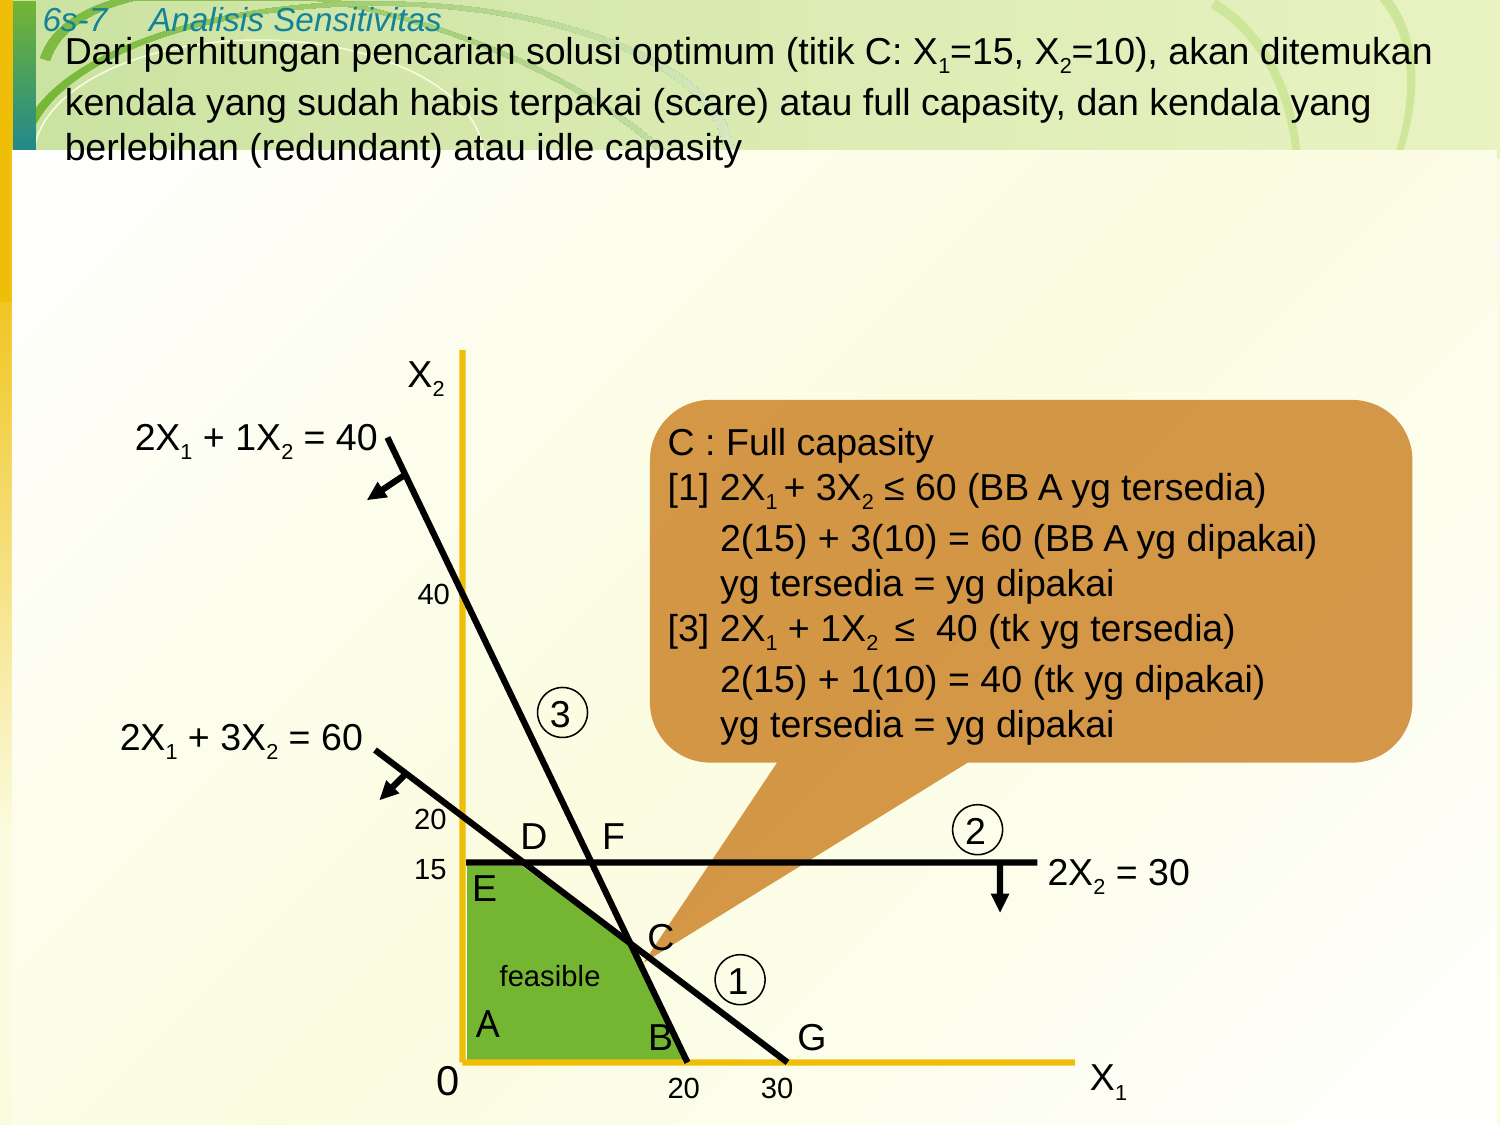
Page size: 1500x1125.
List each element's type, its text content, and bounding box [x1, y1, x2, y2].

text_box X2 [392, 349, 460, 438]
text_box C : Full capasity [1] 2X1 + 3X2 ≤ 60 (BB A yg tersedia) 2(15) + 3(10) = 60 (BB A yg dipakai) yg tersedia = yg dipakai [3] 2X1 + 1X2 ≤ 40 (tk yg tersedia) 2(15) + 1(10) = 40 (tk yg dipakai) yg tersedia = yg dipakai [649, 399, 1413, 862]
text_box G [797, 1012, 838, 1069]
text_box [534, 682, 588, 744]
text_box A [466, 999, 500, 1061]
text_box 20 [399, 799, 447, 838]
text_box D [512, 812, 548, 862]
text_box [367, 475, 405, 500]
text_box B [633, 1012, 688, 1062]
text_box feasible [484, 949, 616, 1000]
text_box E [462, 863, 498, 913]
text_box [712, 949, 766, 1011]
text_box [993, 868, 1007, 913]
text_box 40 [407, 575, 450, 625]
text_box Dari perhitungan pencarian solusi optimum (titik C: X1=15, X2=10), akan ditemukan kendala yang sudah habis terpakai (scare) atau full capasity, dan kendala yang berlebihan (redundant) atau idle capasity [50, 19, 1450, 175]
text_box 2X1 + 1X2 = 40 [99, 412, 413, 463]
text_box C : Full capasity [1] 2X1 + 3X2 ≤ 60 (BB A yg tersedia) 2(15) + 3(10) = 60 (BB A yg dipakai) yg tersedia = yg dipakai [3] 2X1 + 1X2 ≤ 40 (tk yg tersedia) 2(15) + 1(10) = 40 (tk yg dipakai) yg tersedia = yg dipakai [677, 863, 806, 936]
text_box 15 [399, 849, 447, 888]
text_box 20 [662, 1068, 700, 1113]
text_box [379, 774, 405, 800]
text_box [467, 865, 665, 1060]
text_box F [590, 812, 625, 862]
text_box 2X1 + 3X2 = 60 [75, 712, 408, 763]
text_box 2X2 = 30 [1037, 847, 1200, 900]
text_box X1 [1074, 1053, 1143, 1125]
text_box 30 [750, 1068, 805, 1113]
text_box C [647, 912, 688, 969]
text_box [949, 799, 1003, 861]
text_box 0 [392, 1053, 460, 1125]
